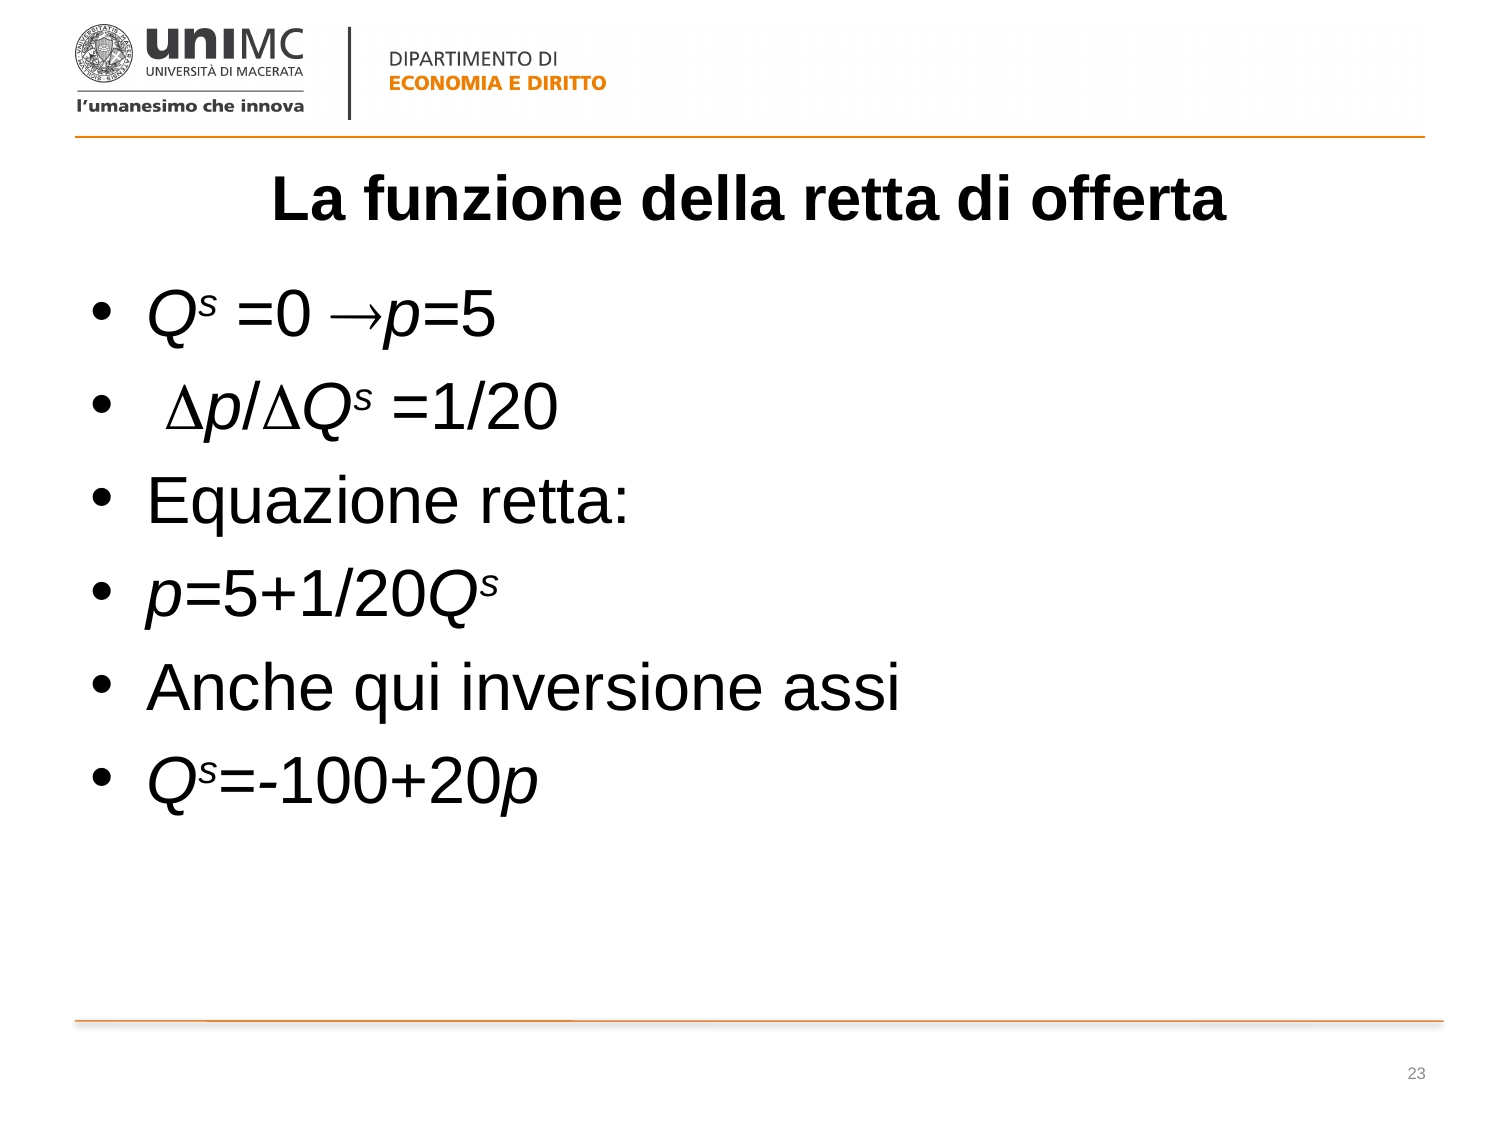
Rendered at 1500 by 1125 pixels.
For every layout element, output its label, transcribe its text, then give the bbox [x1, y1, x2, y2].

list Qs =0 p=5 Dp/DQs =1/20 Equazione retta: p=5+1/20Qs Anche qui inversione assi Qs=-100+20p [75, 262, 1425, 1005]
slide_number 23 [1091, 1042, 1442, 1103]
title La funzione della retta di offerta [75, 149, 1425, 241]
picture [75, 24, 1425, 138]
